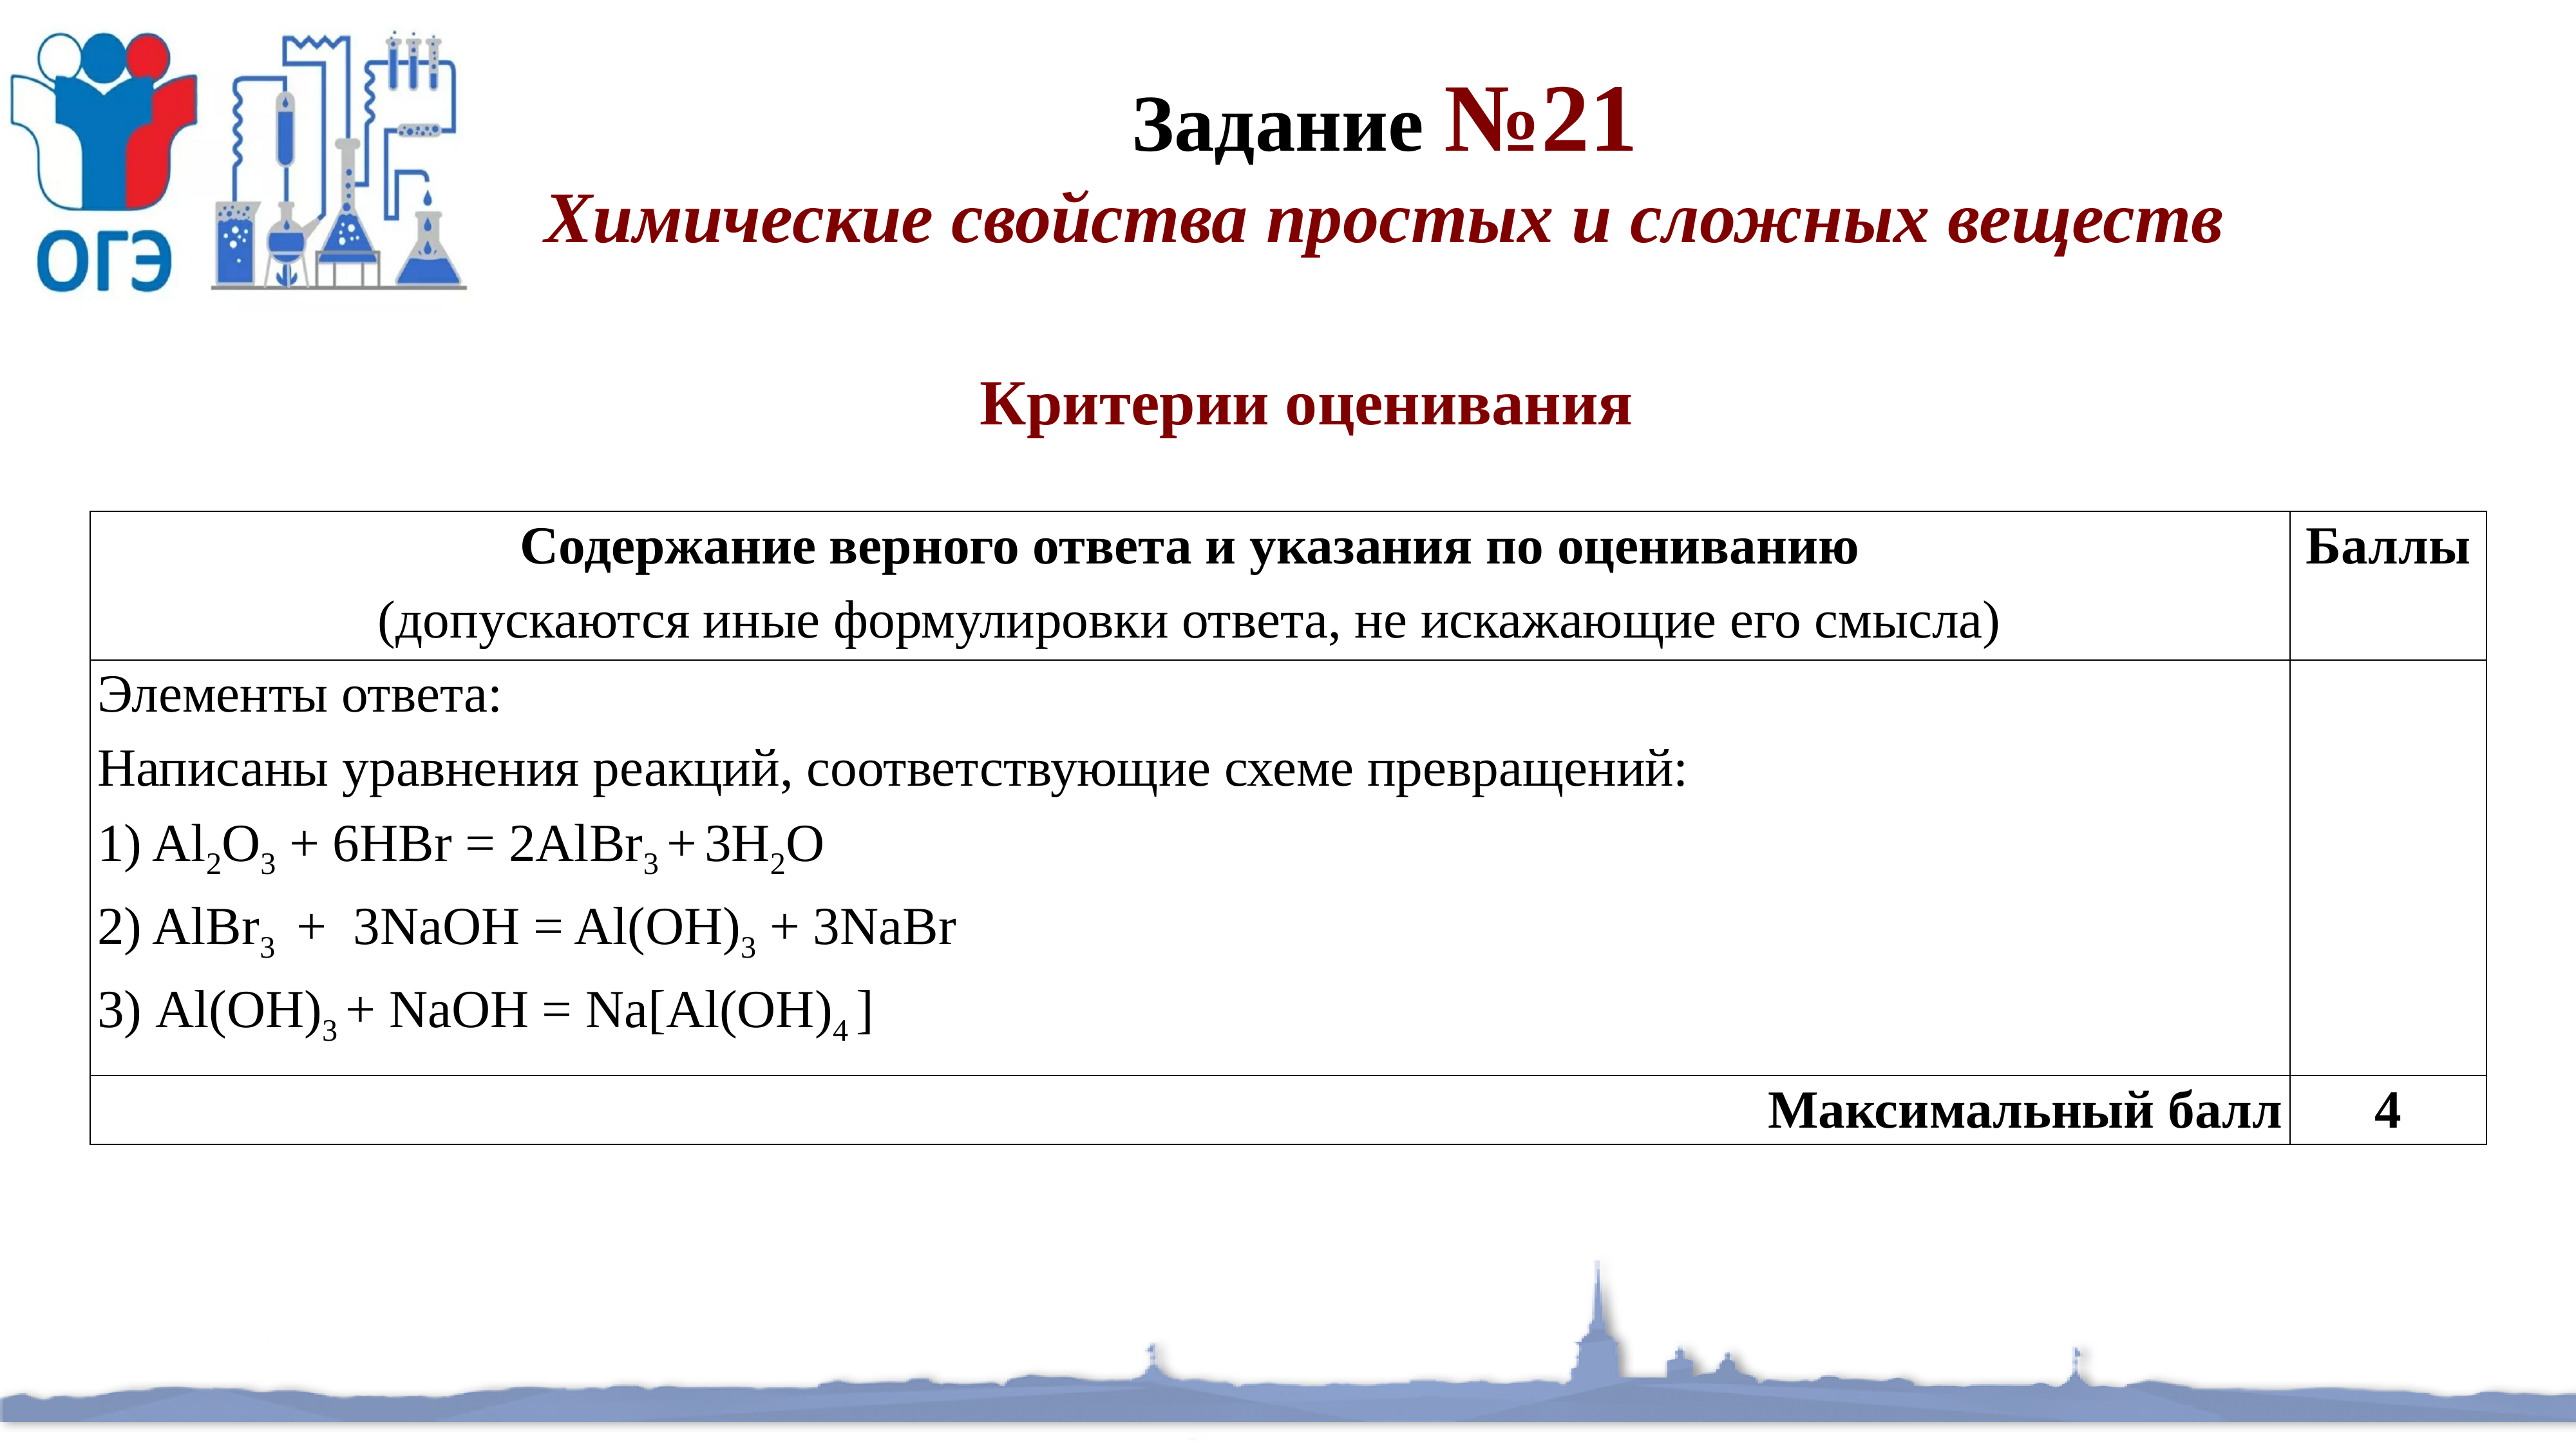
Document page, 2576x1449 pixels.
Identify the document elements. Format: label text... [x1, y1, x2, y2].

table_cell [2291, 661, 2486, 1075]
table_header Содержание верного ответа и указания по оцениванию (допускаются иные формулировки ответа, не искажающие его смысла) [91, 512, 2289, 659]
text_box Задание №21 Химические свойства простых и сложных веществ [523, 49, 2247, 262]
picture [0, 1259, 2576, 1440]
text_box Критерии оценивания [435, 355, 2178, 443]
table_cell 4 [2291, 1076, 2486, 1144]
table_header Баллы [2291, 512, 2486, 659]
table_cell Максимальный балл [91, 1076, 2289, 1144]
table_cell Элементы ответа: Написаны уравнения реакций, соответствующие схеме превращений: 1) Al2O3 + 6HBr = 2AlBr3 + 3H2O 2) AlBr3 + 3NaOH = Al(OH)3 + 3NaBr 3) Al(OH)3 + NaOH = Na[Al(OH)4 ] [91, 661, 2289, 1075]
picture [0, 0, 475, 314]
